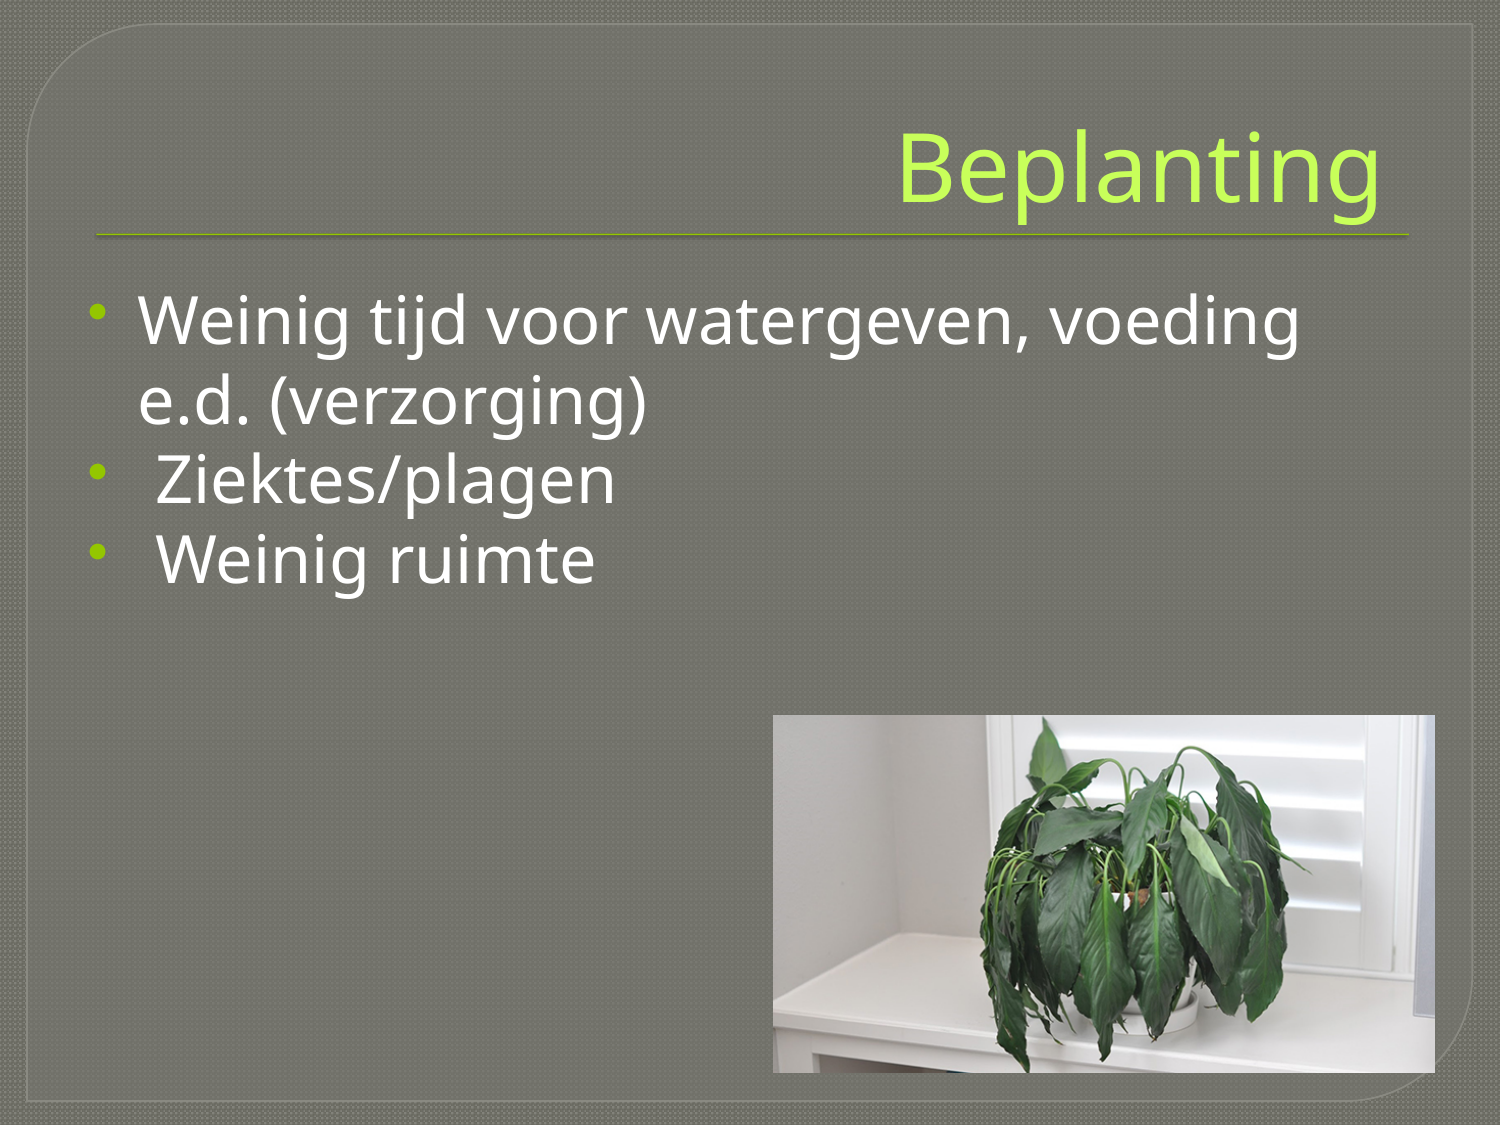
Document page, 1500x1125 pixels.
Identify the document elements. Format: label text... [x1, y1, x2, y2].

picture [773, 715, 1436, 1073]
list Weinig tijd voor watergeven, voeding e.d. (verzorging) Ziektes/plagen Weinig ruimte [75, 270, 1425, 1013]
title Beplanting [75, 41, 1425, 230]
